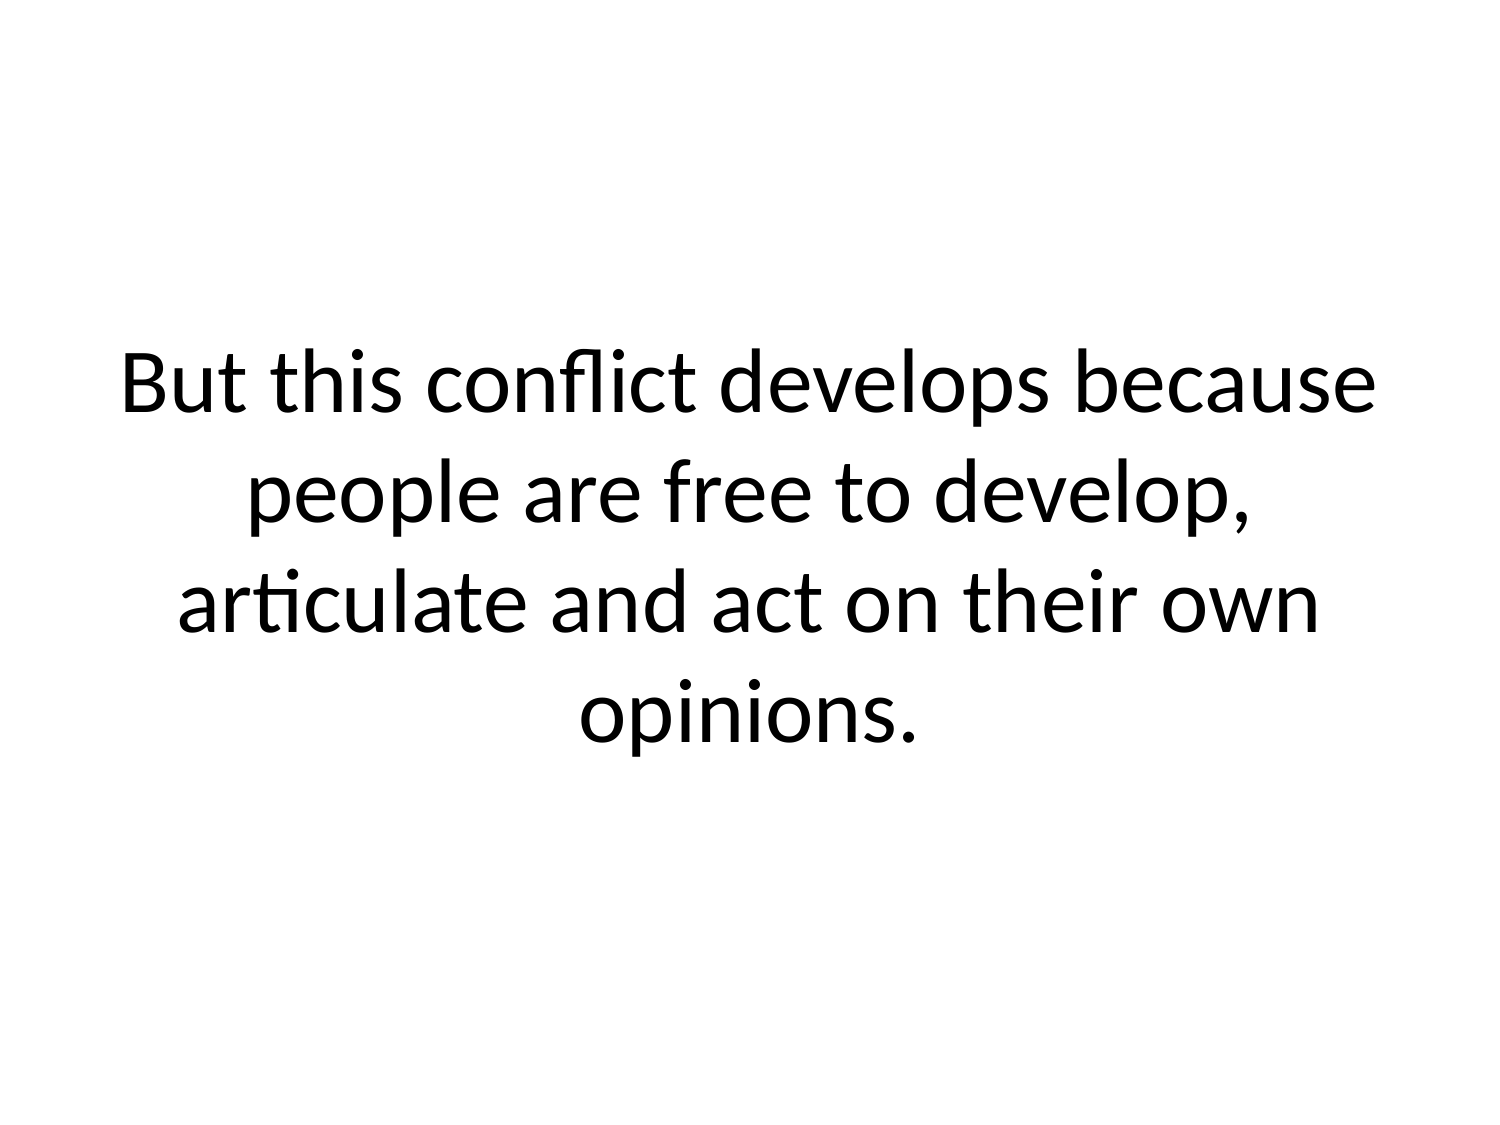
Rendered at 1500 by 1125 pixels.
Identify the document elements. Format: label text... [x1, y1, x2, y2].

title But this conflict develops because people are free to develop, articulate and act on their own opinions. [74, 44, 1426, 1038]
